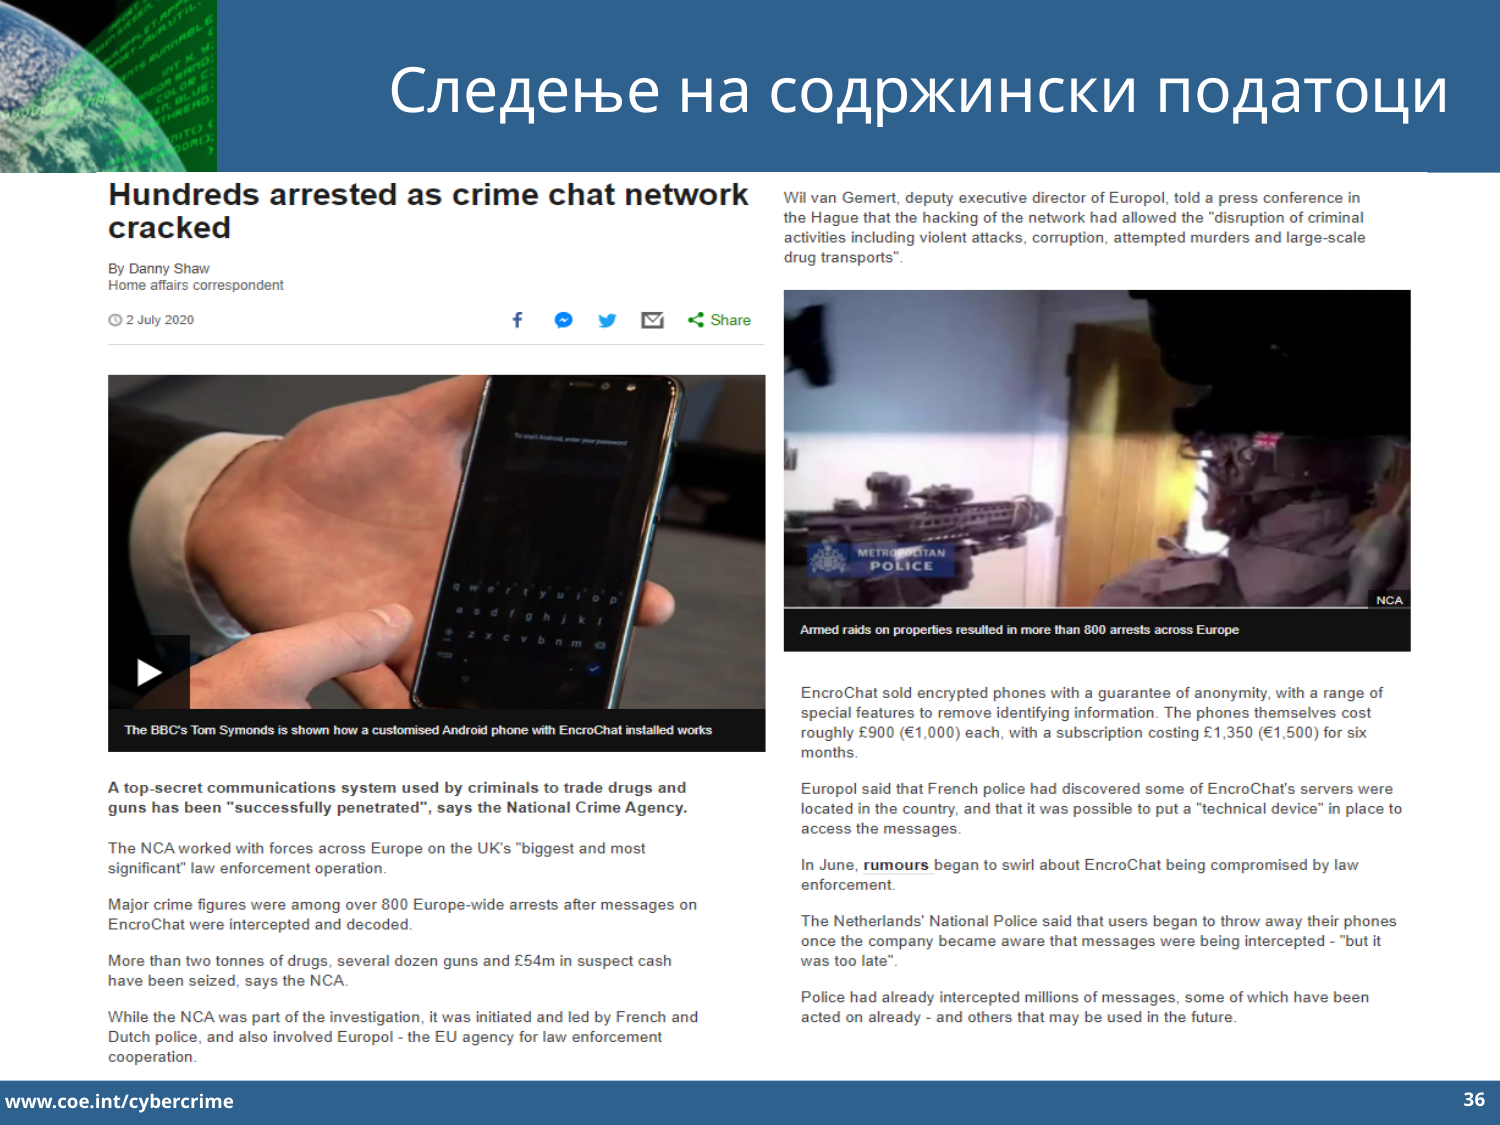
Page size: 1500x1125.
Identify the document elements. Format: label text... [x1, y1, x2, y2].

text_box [96, 172, 1428, 1074]
text_box Следење на содржински податоци [230, 42, 1483, 133]
picture [0, 0, 217, 173]
